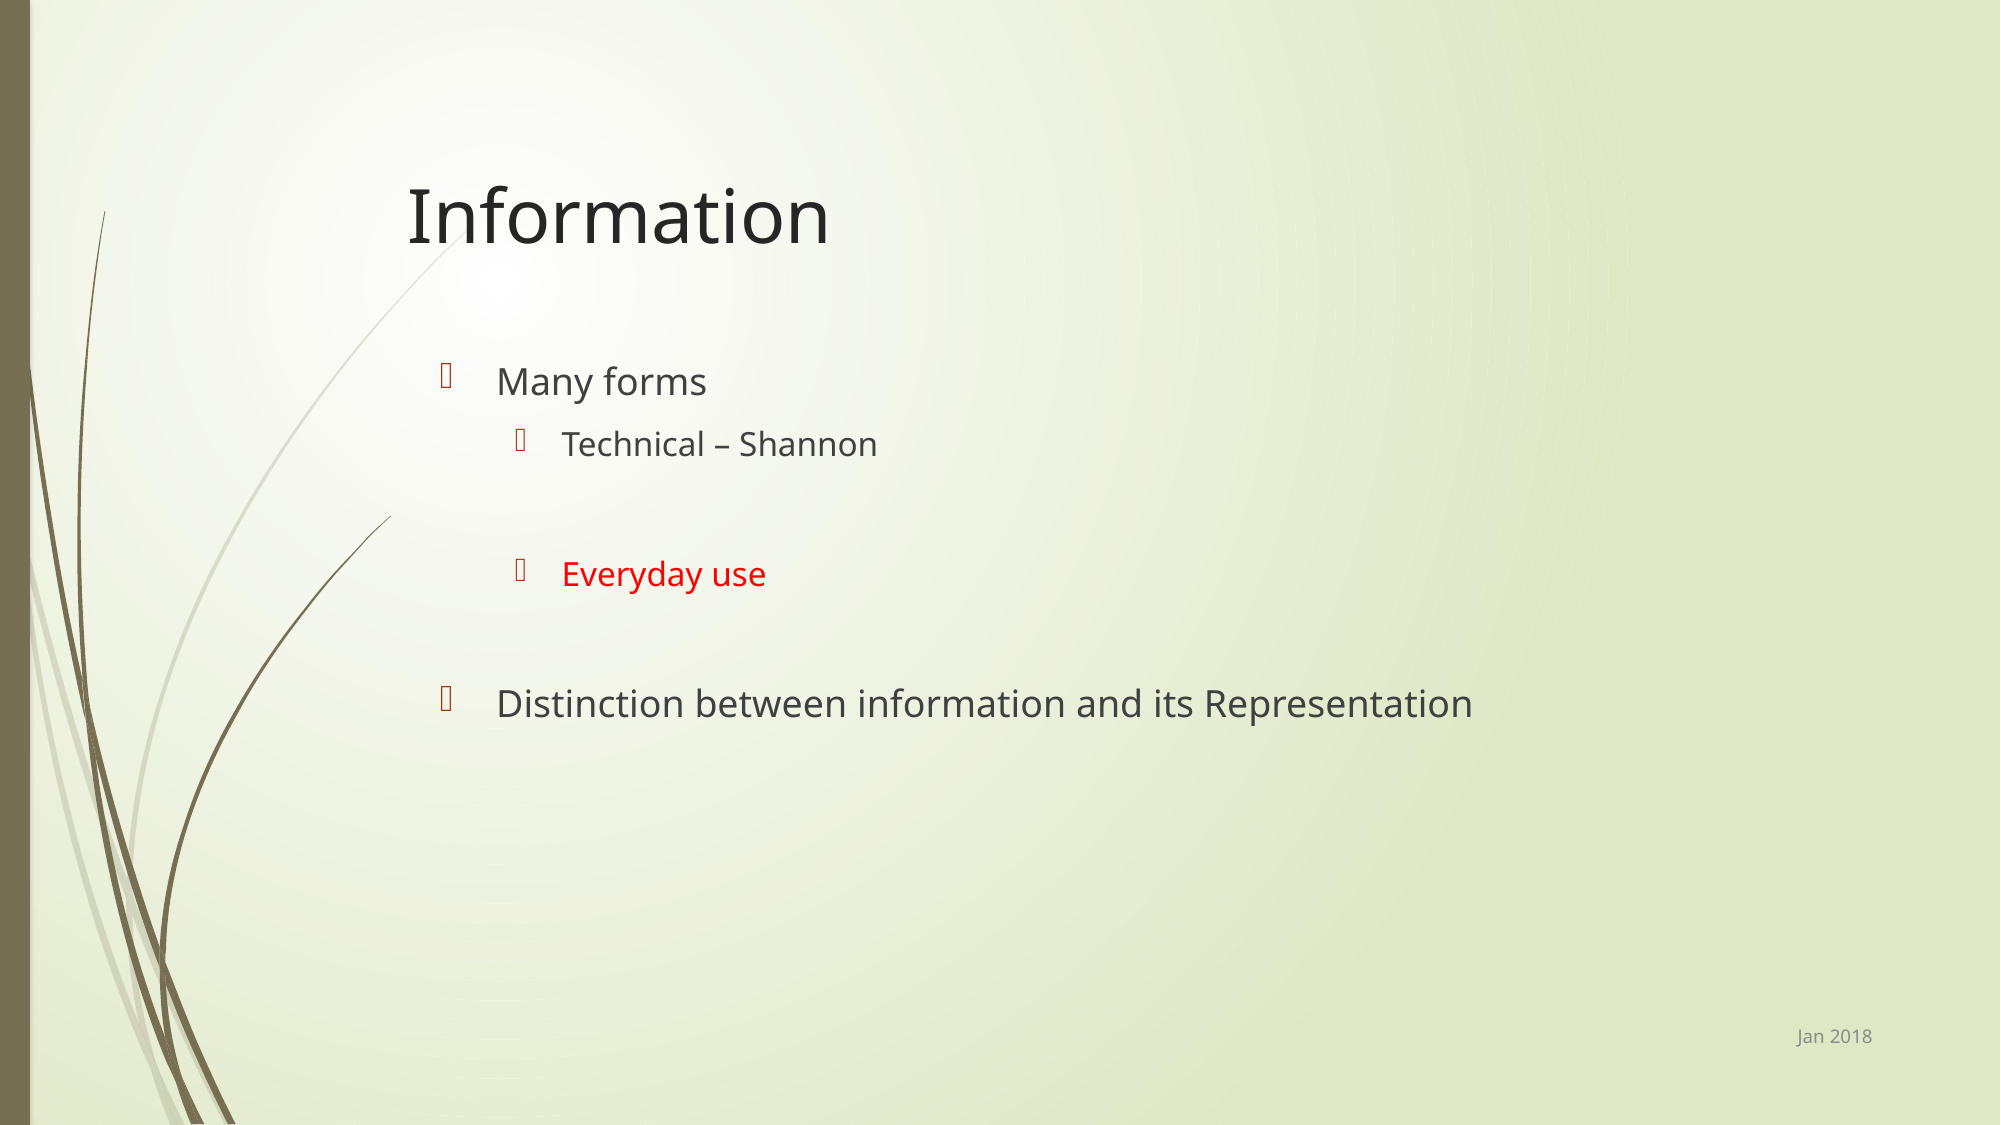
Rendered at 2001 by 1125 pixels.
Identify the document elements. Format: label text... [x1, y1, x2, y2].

title Information [392, 141, 1732, 267]
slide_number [1699, 1005, 1888, 1067]
list Many forms Technical – Shannon Everyday use Distinction between information and its Representation [424, 350, 1888, 988]
